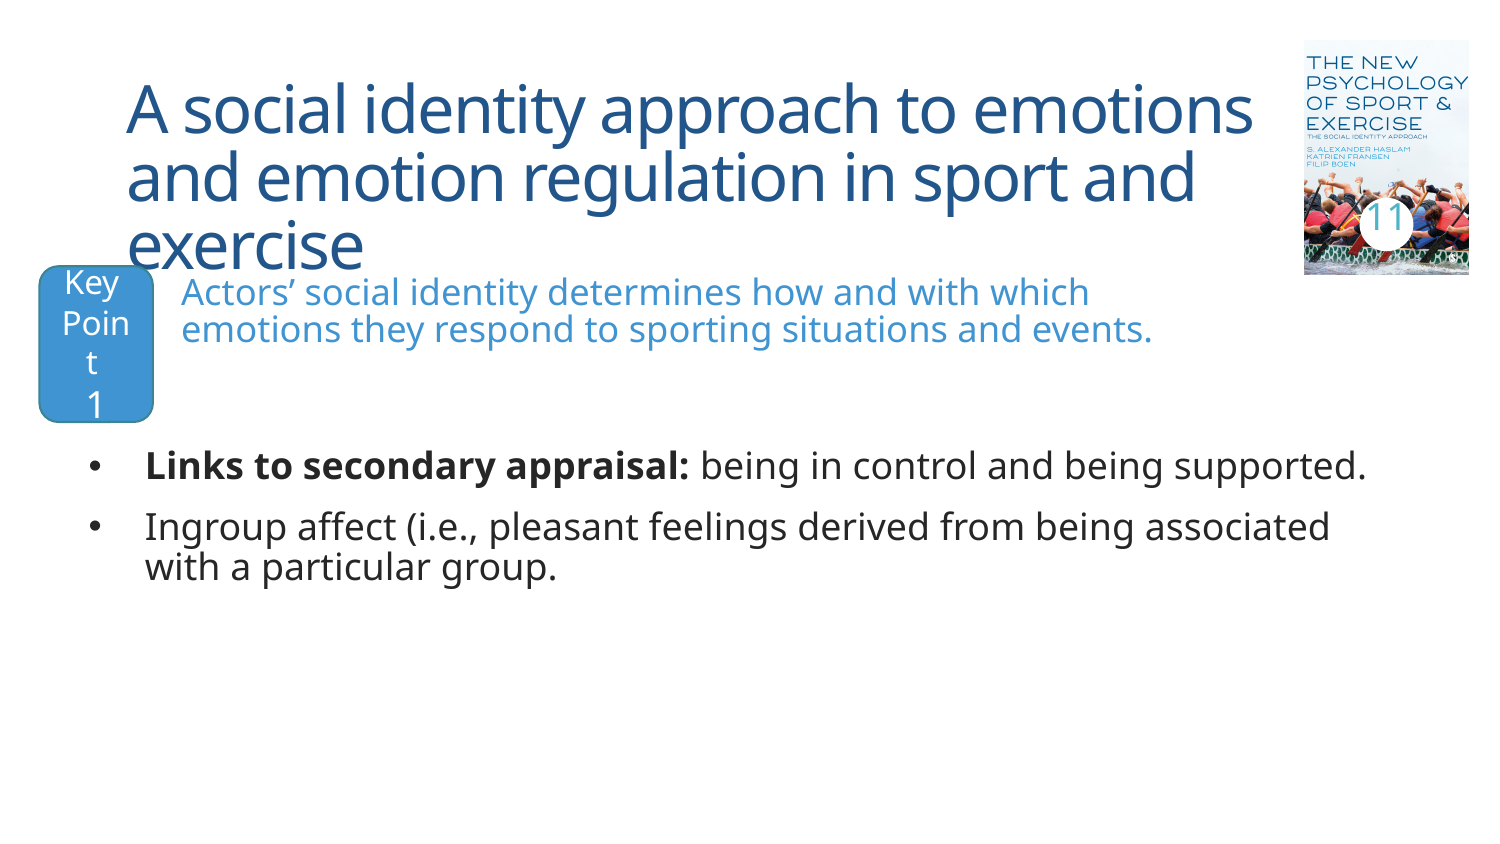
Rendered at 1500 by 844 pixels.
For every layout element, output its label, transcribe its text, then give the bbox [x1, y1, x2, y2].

list Links to secondary appraisal: being in control and being supported. Ingroup affect (i.e., pleasant feelings derived from being associated with a particular group. [73, 439, 1425, 825]
text_box Key Point 1 [38, 265, 154, 424]
text_box Actors’ social identity determines how and with which emotions they respond to sporting situations and events. [165, 267, 1202, 390]
title A social identity approach to emotions and emotion regulation in sport and exercise [111, 71, 1387, 158]
slide_number 11 [1344, 79, 1429, 252]
picture [1304, 40, 1469, 275]
